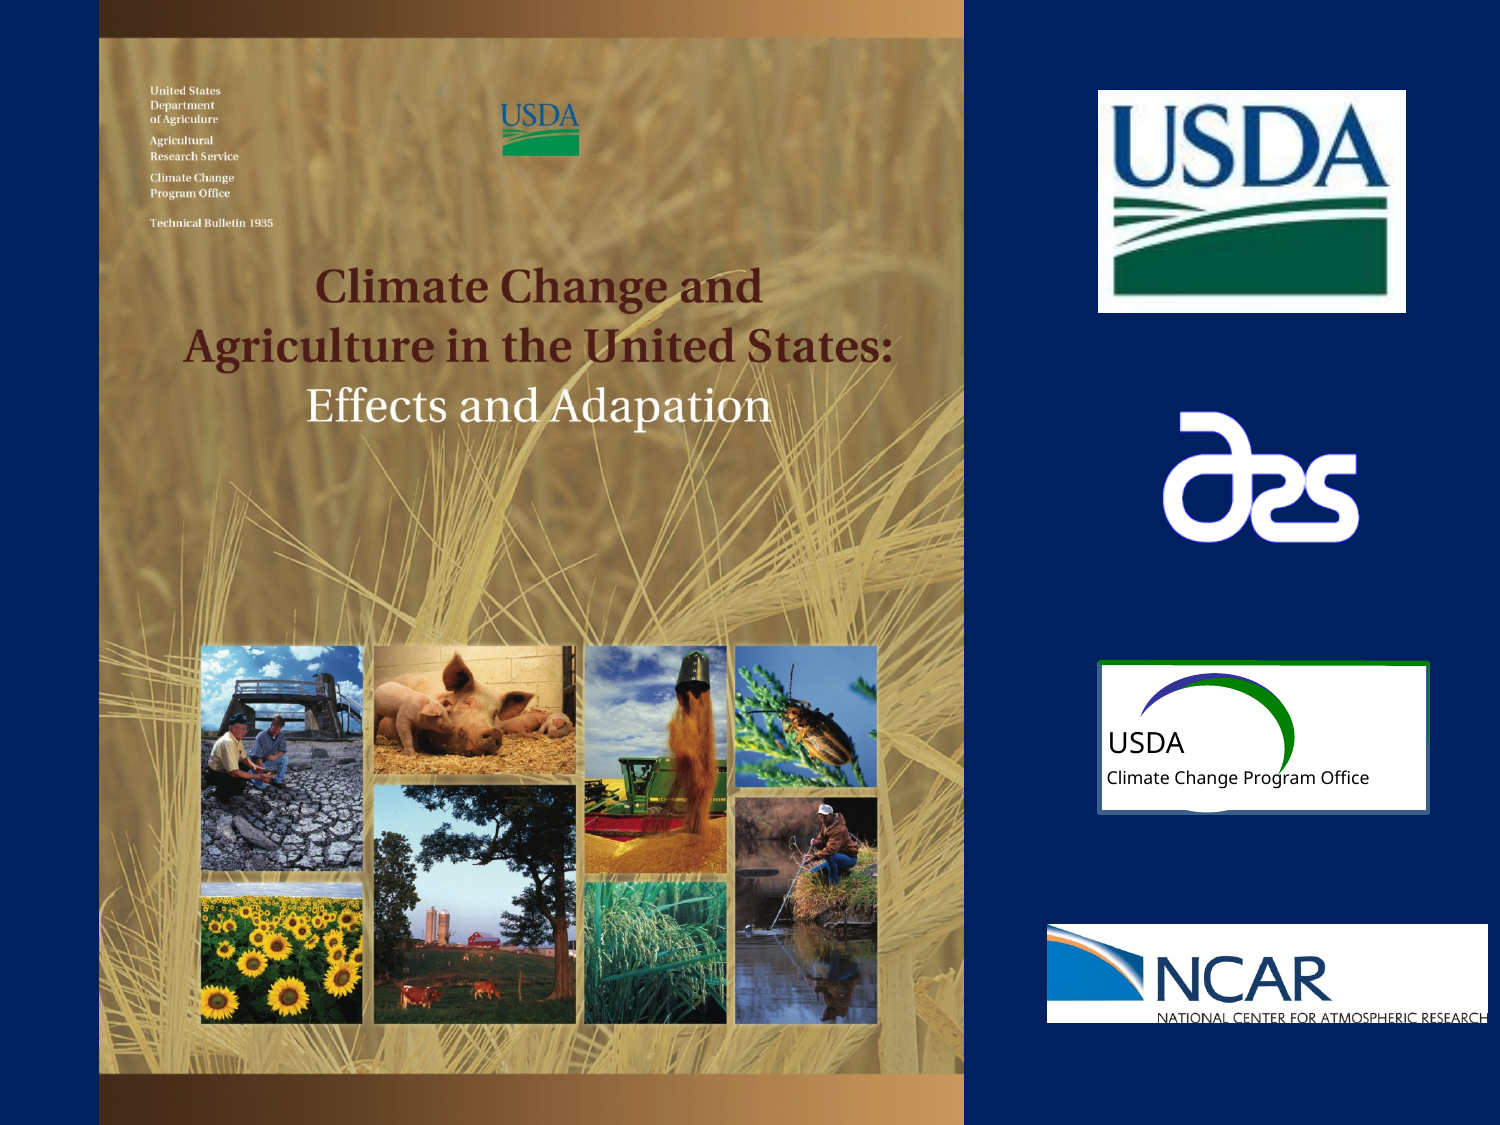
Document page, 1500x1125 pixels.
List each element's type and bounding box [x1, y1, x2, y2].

text_box [1085, 662, 1438, 813]
picture [1046, 924, 1488, 1024]
picture [99, 0, 964, 1125]
picture [1097, 90, 1407, 313]
picture [1152, 403, 1363, 551]
